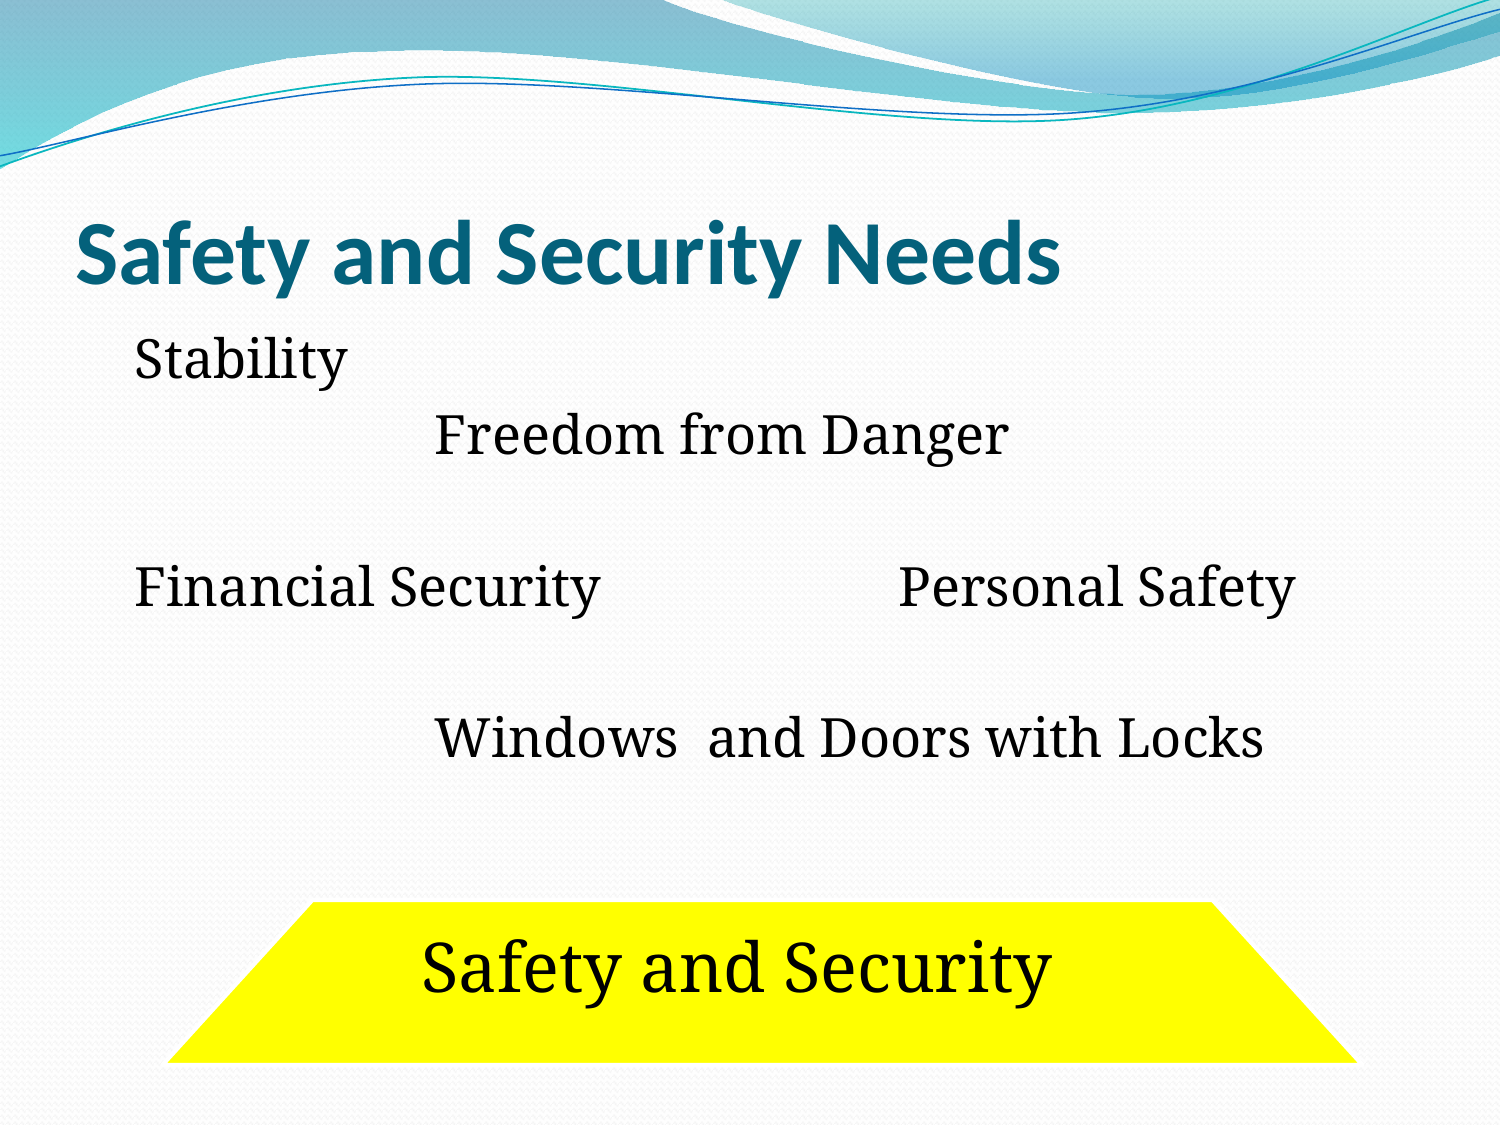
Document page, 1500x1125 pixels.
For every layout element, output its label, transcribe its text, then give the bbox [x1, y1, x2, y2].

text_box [162, 887, 1363, 1066]
title Safety and Security Needs [75, 115, 1425, 303]
list Stability Freedom from Danger Financial Security Personal Safety Windows and Doors with Locks [75, 317, 1425, 1038]
